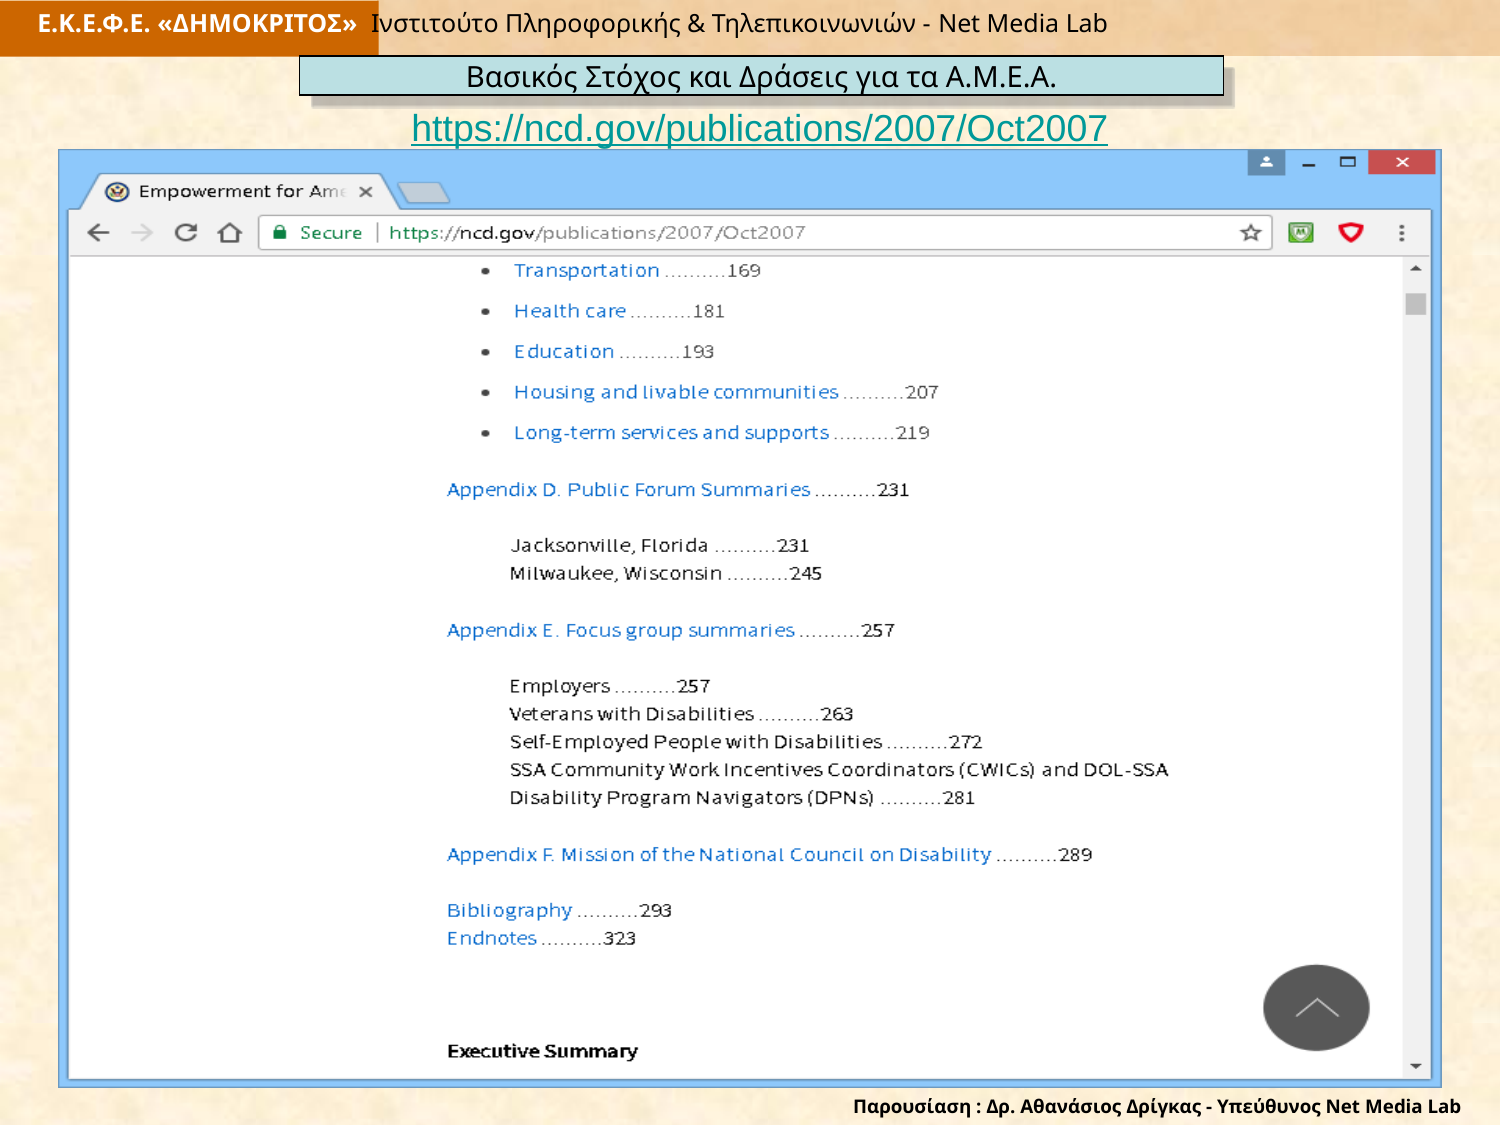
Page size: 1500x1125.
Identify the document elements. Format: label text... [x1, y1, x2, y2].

text_box https://ncd.gov/publications/2007/Oct2007 [396, 96, 1127, 147]
picture [0, 56, 1500, 1125]
text_box Βασικός Στόχος και Δράσεις για τα Α.Μ.Ε.Α. [280, 50, 1243, 101]
text_box [0, 0, 377, 57]
text_box Ε.Κ.Ε.Φ.Ε. «ΔΗΜΟΚΡΙΤΟΣ» Ινστιτούτο Πληροφορικής & Τηλεπικοινωνιών - Net Media Lab [22, 0, 1364, 45]
text_box [377, 0, 1500, 56]
text_box Παρουσίαση : Δρ. Αθανάσιος Δρίγκας - Υπεύθυνος Net Media Lab [838, 1087, 1500, 1125]
